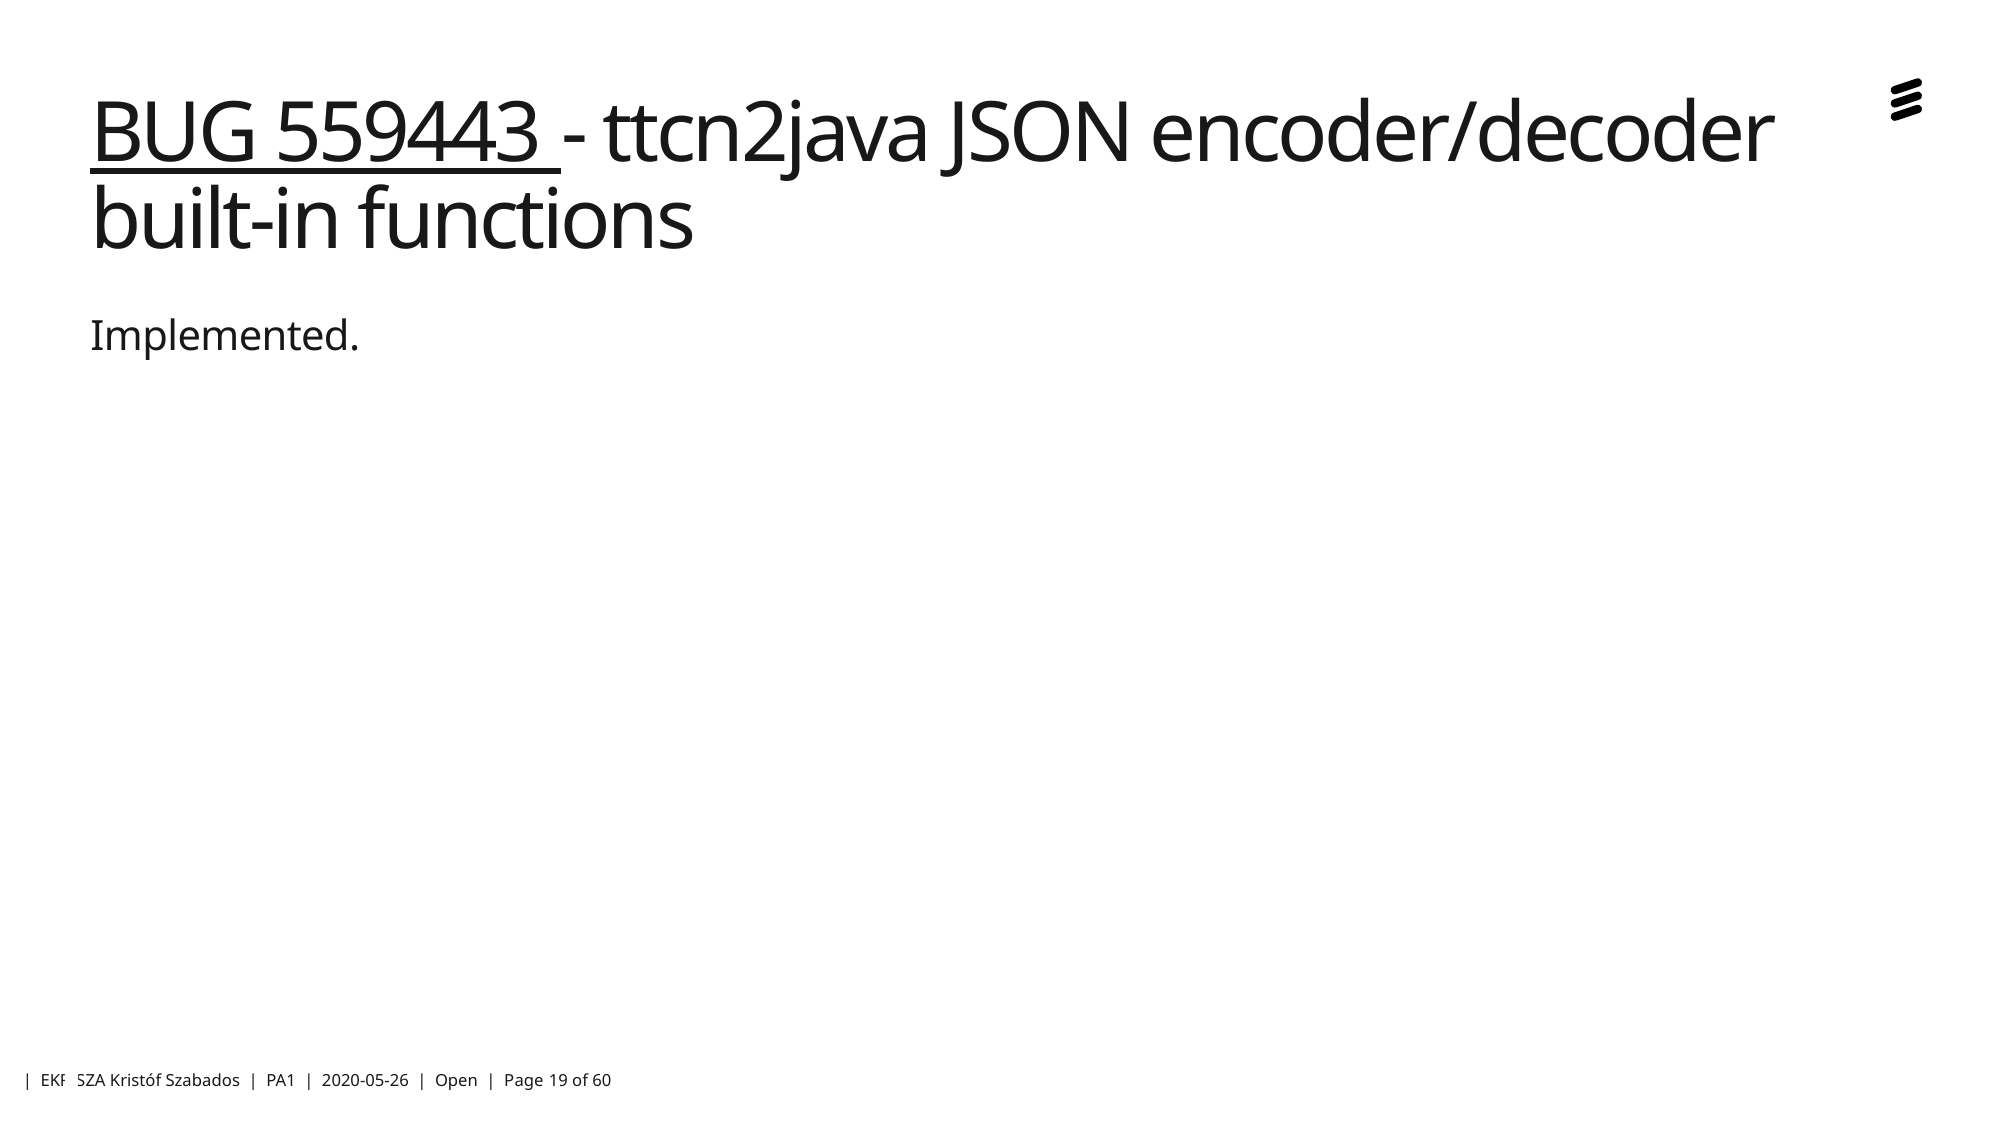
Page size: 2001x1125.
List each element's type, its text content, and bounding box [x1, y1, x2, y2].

title BUG 559443 - ttcn2java JSON encoder/decoder built-in functions [78, 77, 1805, 256]
list Implemented. [78, 302, 1922, 1024]
